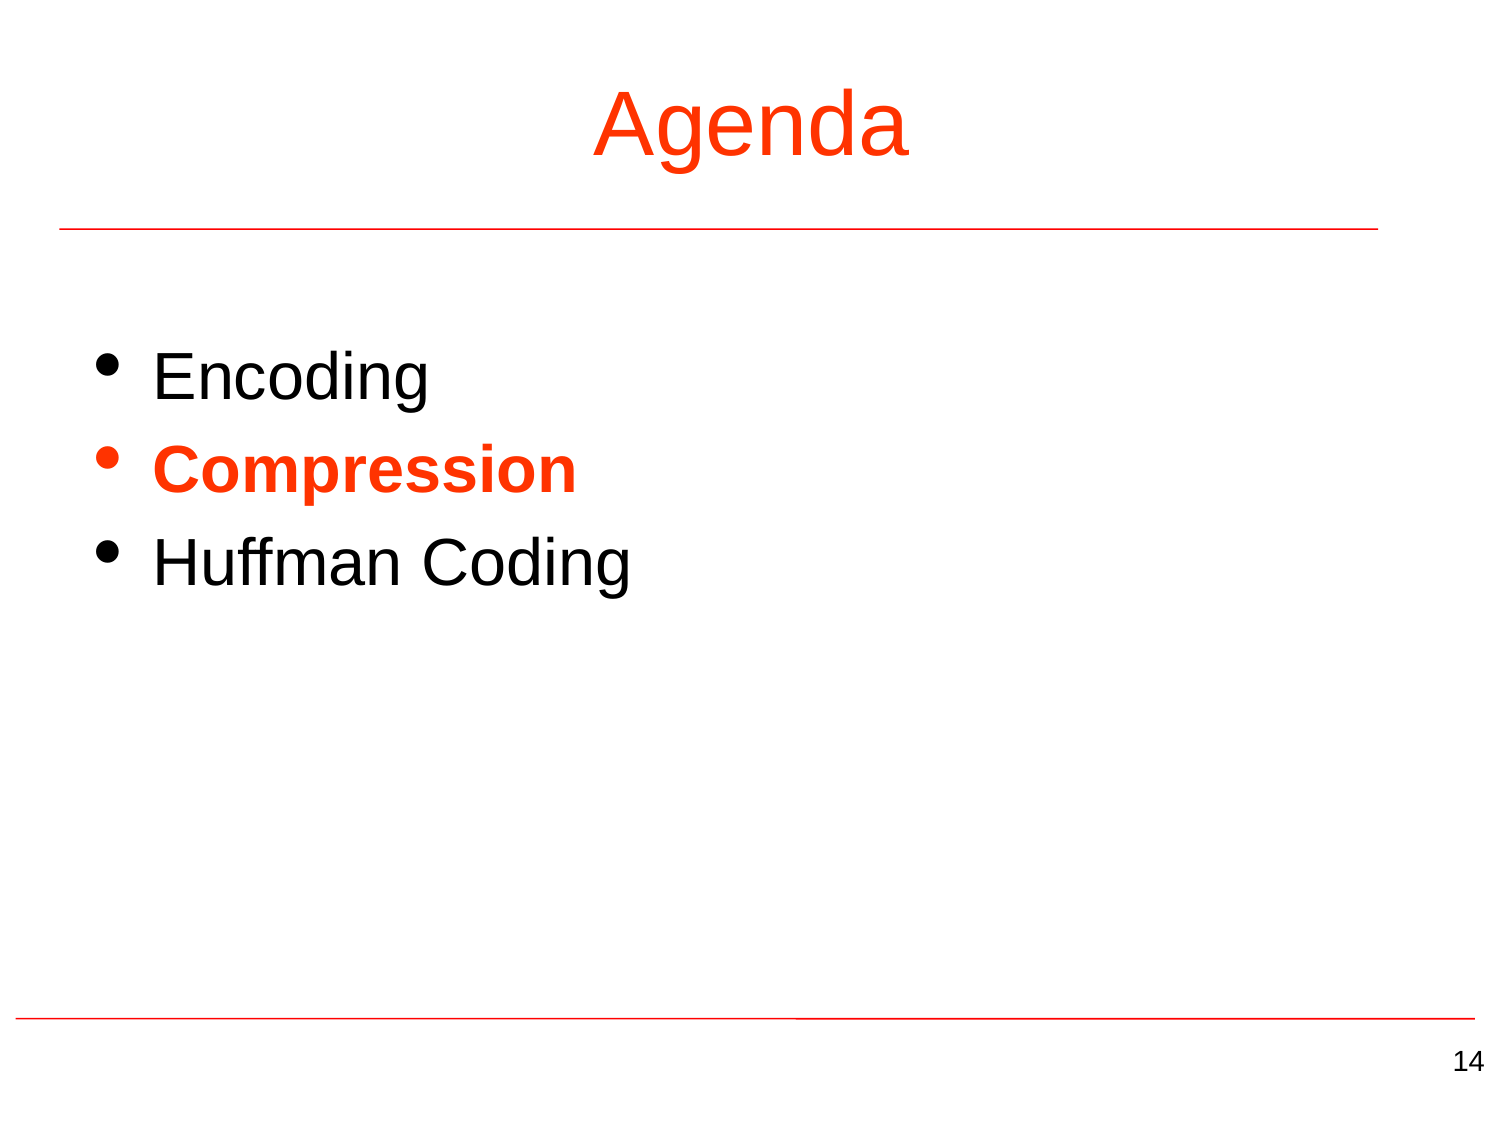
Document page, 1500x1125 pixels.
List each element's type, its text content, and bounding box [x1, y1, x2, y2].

title Agenda [114, 24, 1390, 213]
list Encoding Compression Huffman Coding [81, 324, 1357, 1000]
slide_number 14 [1149, 1034, 1500, 1113]
